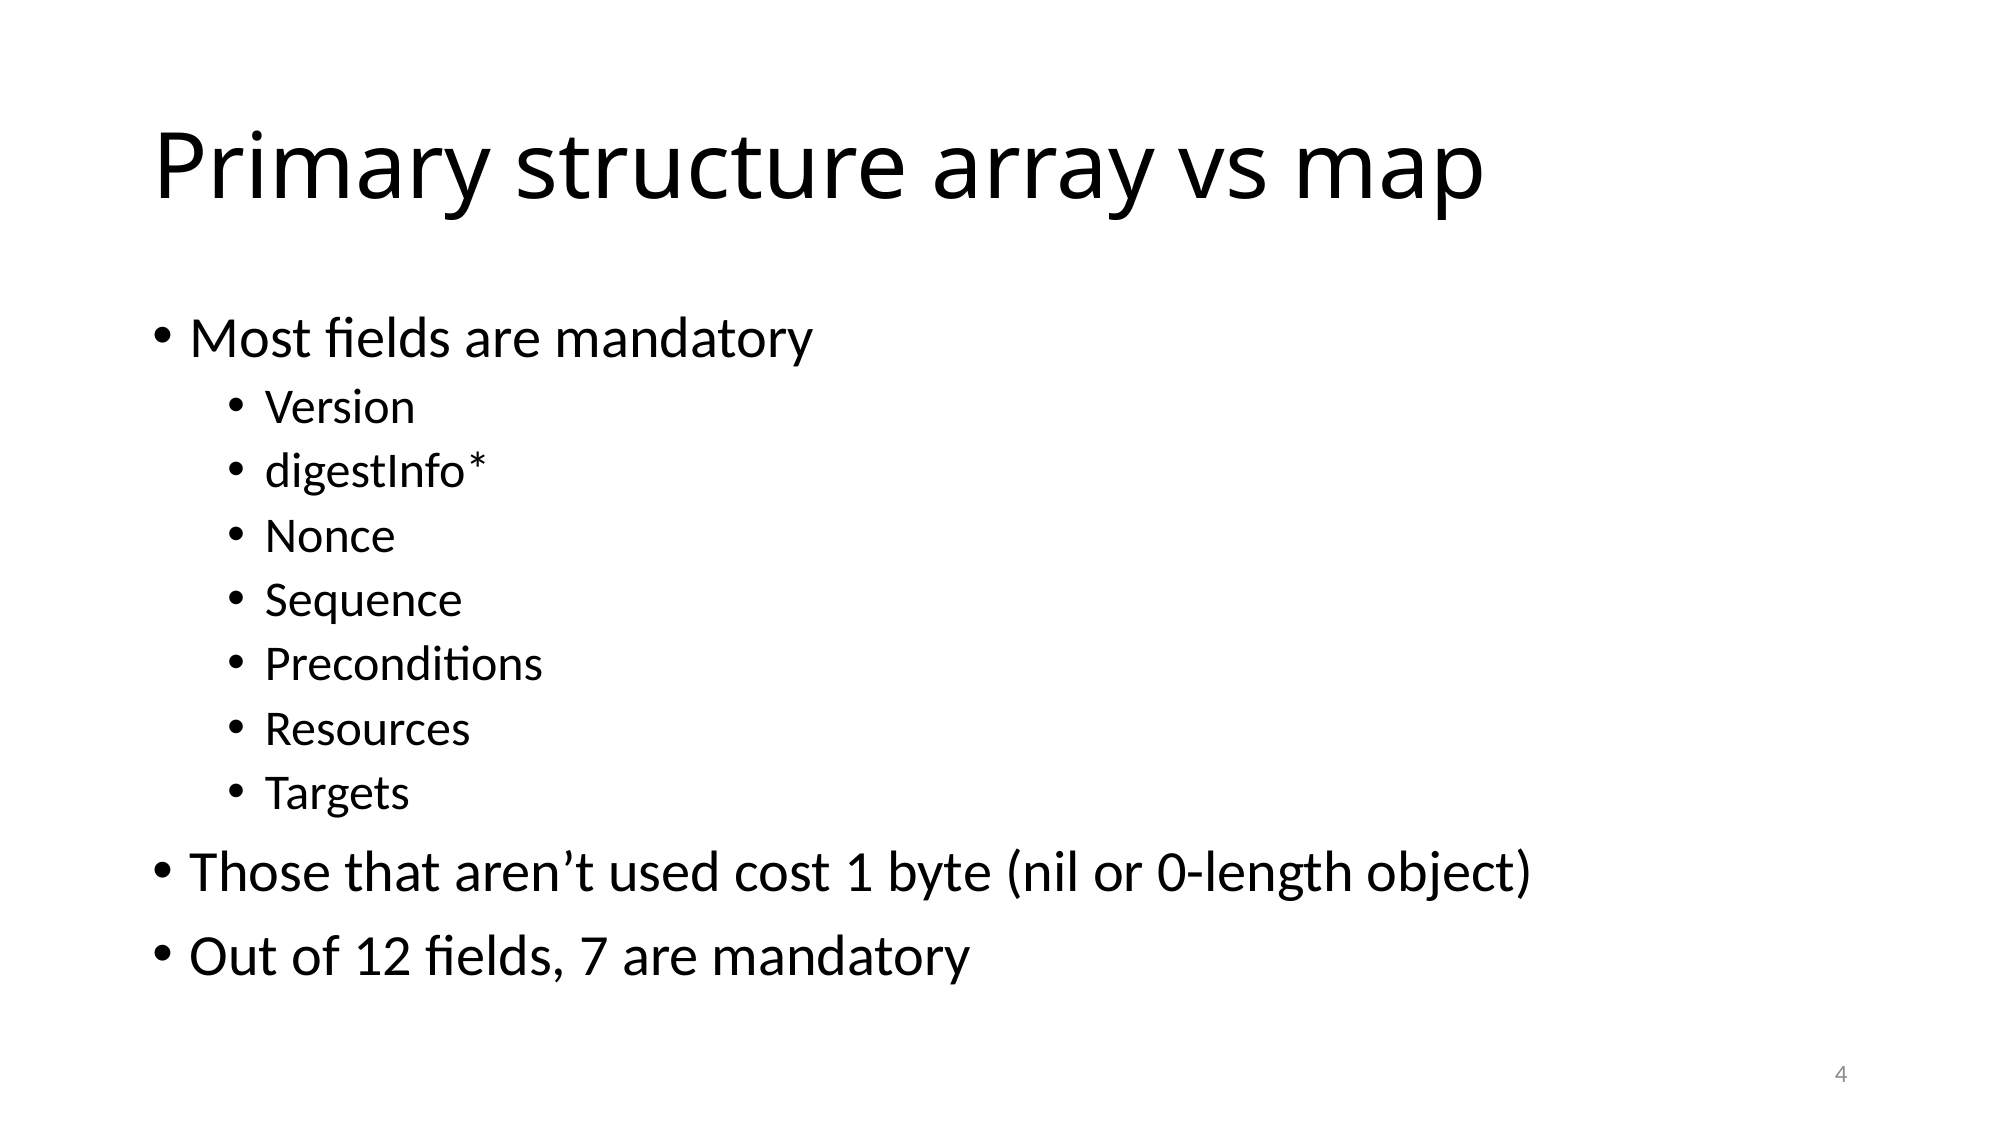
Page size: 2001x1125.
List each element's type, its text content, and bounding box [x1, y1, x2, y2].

title Primary structure array vs map [137, 59, 1863, 278]
list Most fields are mandatory Version digestInfo* Nonce Sequence Preconditions Resources Targets Those that aren’t used cost 1 byte (nil or 0-length object) Out of 12 fields, 7 are mandatory [137, 299, 1863, 1014]
slide_number 4 [1412, 1042, 1863, 1103]
